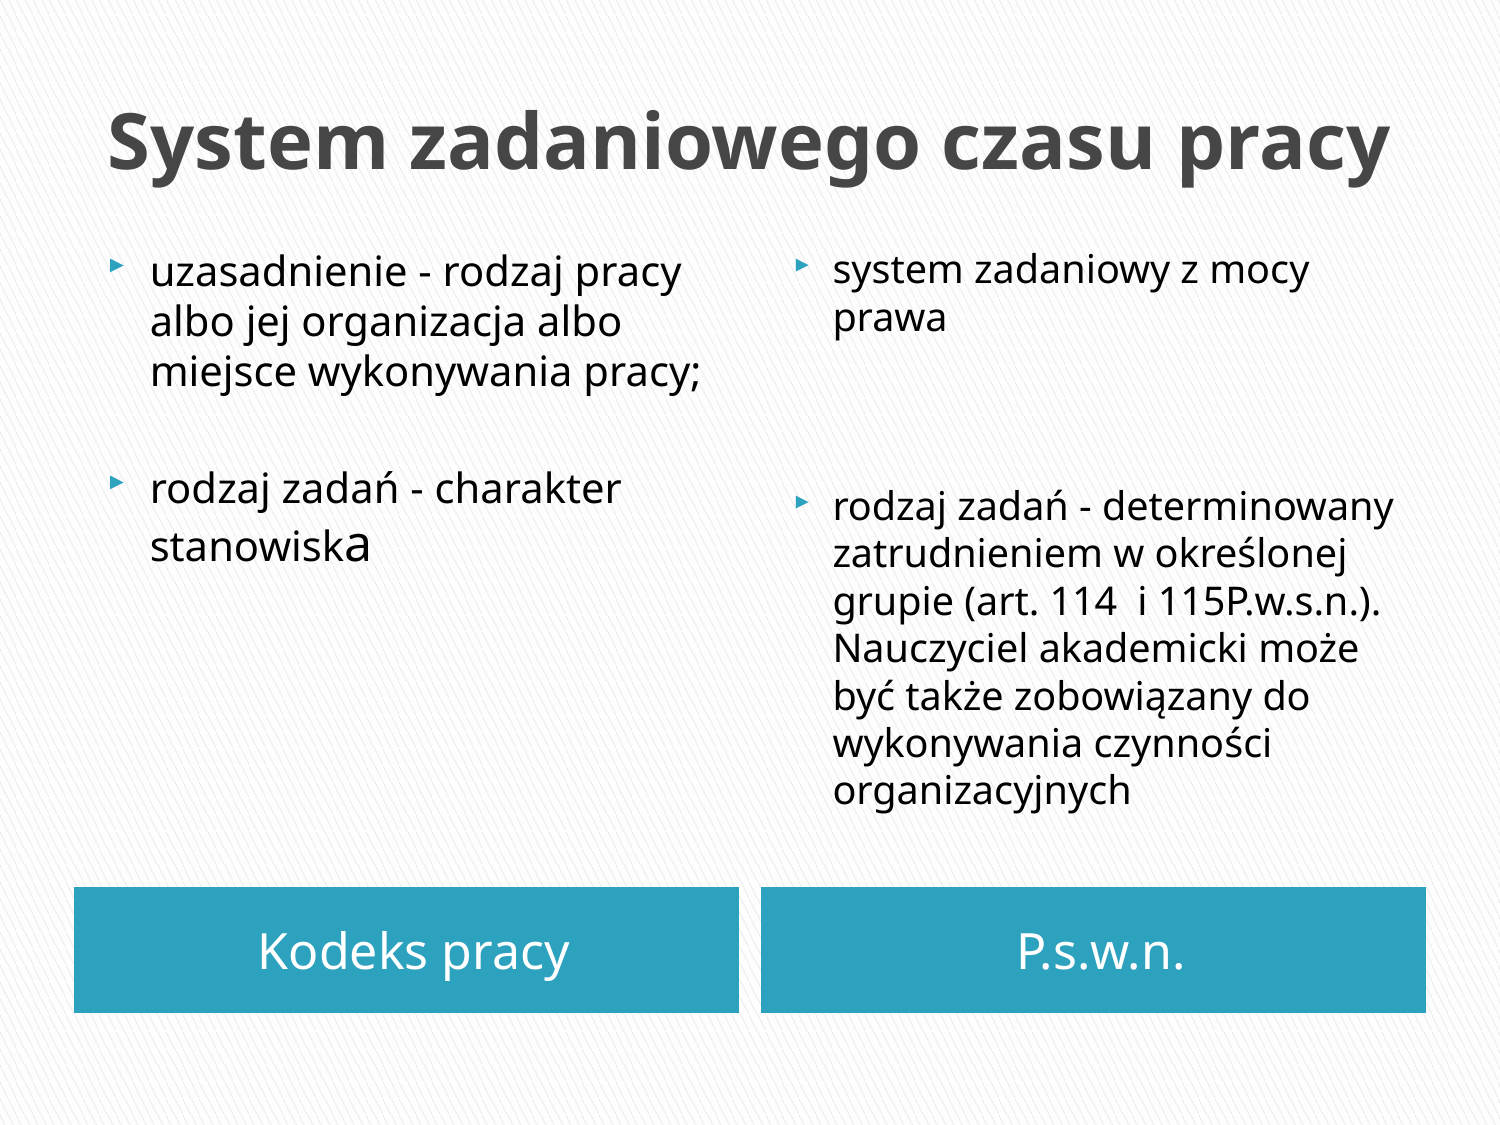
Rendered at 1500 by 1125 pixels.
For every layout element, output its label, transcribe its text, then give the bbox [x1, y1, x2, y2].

title System zadaniowego czasu pracy [75, 44, 1425, 233]
list uzasadnienie - rodzaj pracy albo jej organizacja albo miejsce wykonywania pracy; rodzaj zadań - charakter stanowiska [75, 236, 738, 884]
list system zadaniowy z mocy prawa rodzaj zadań - determinowany zatrudnieniem w określonej grupie (art. 114 i 115P.w.s.n.). Nauczyciel akademicki może być także zobowiązany do wykonywania czynności organizacyjnych [761, 236, 1425, 884]
list P.s.w.n. [761, 887, 1426, 1013]
list Kodeks pracy [74, 887, 739, 1013]
